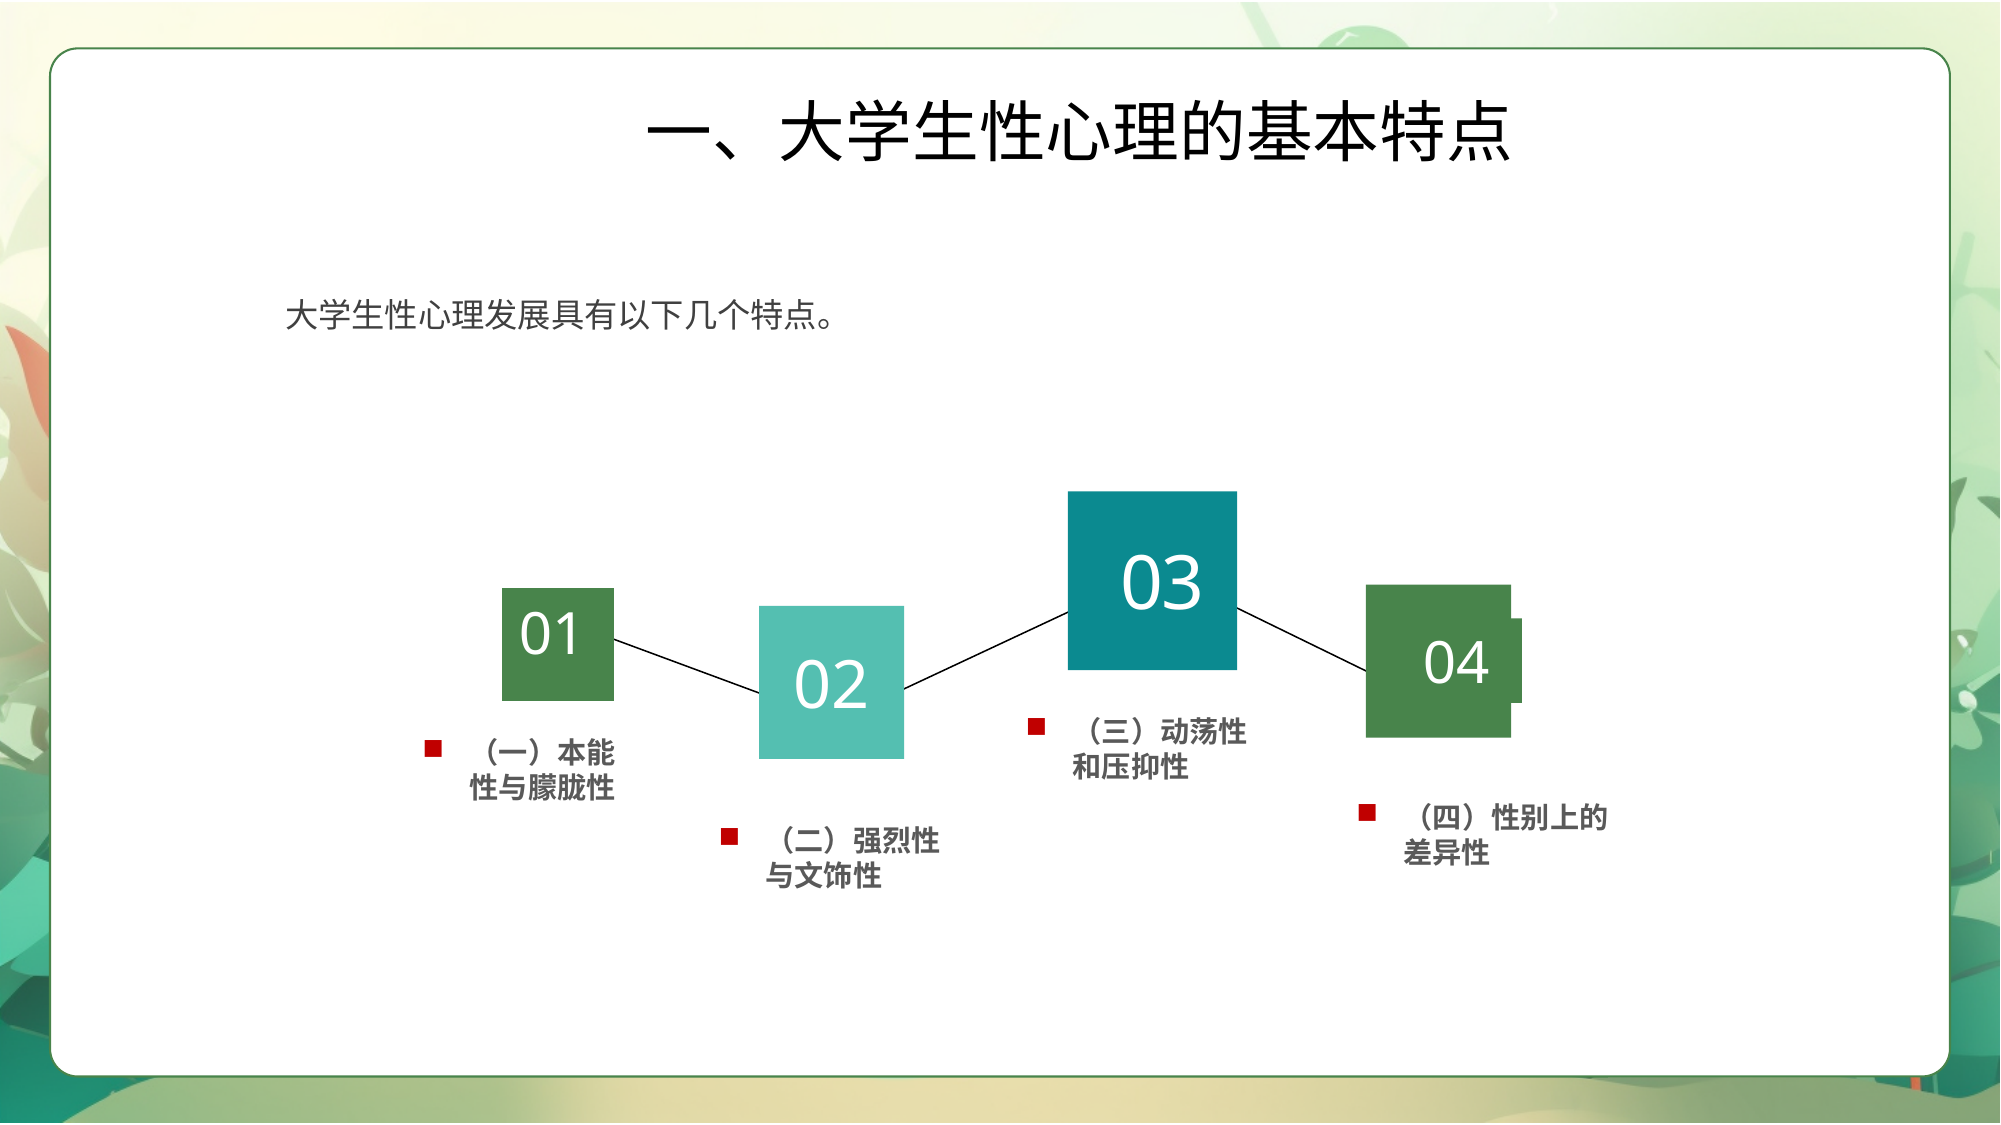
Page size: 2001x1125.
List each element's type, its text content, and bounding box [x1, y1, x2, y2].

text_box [1067, 491, 1238, 671]
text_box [502, 588, 615, 701]
picture [0, 2, 2000, 1123]
text_box 大学生性心理发展具有以下几个特点。 [270, 266, 1777, 341]
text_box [608, 569, 1402, 722]
text_box （二）强烈性与文饰性 [703, 815, 971, 901]
text_box 一、大学生性心理的基本特点 [459, 82, 1700, 177]
text_box （三）动荡性和压抑性 [1010, 722, 1279, 791]
text_box （一）本能性与朦胧性 [407, 727, 655, 813]
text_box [759, 605, 905, 760]
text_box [1365, 584, 1522, 738]
text_box （四）性别上的差异性 [1341, 791, 1624, 877]
